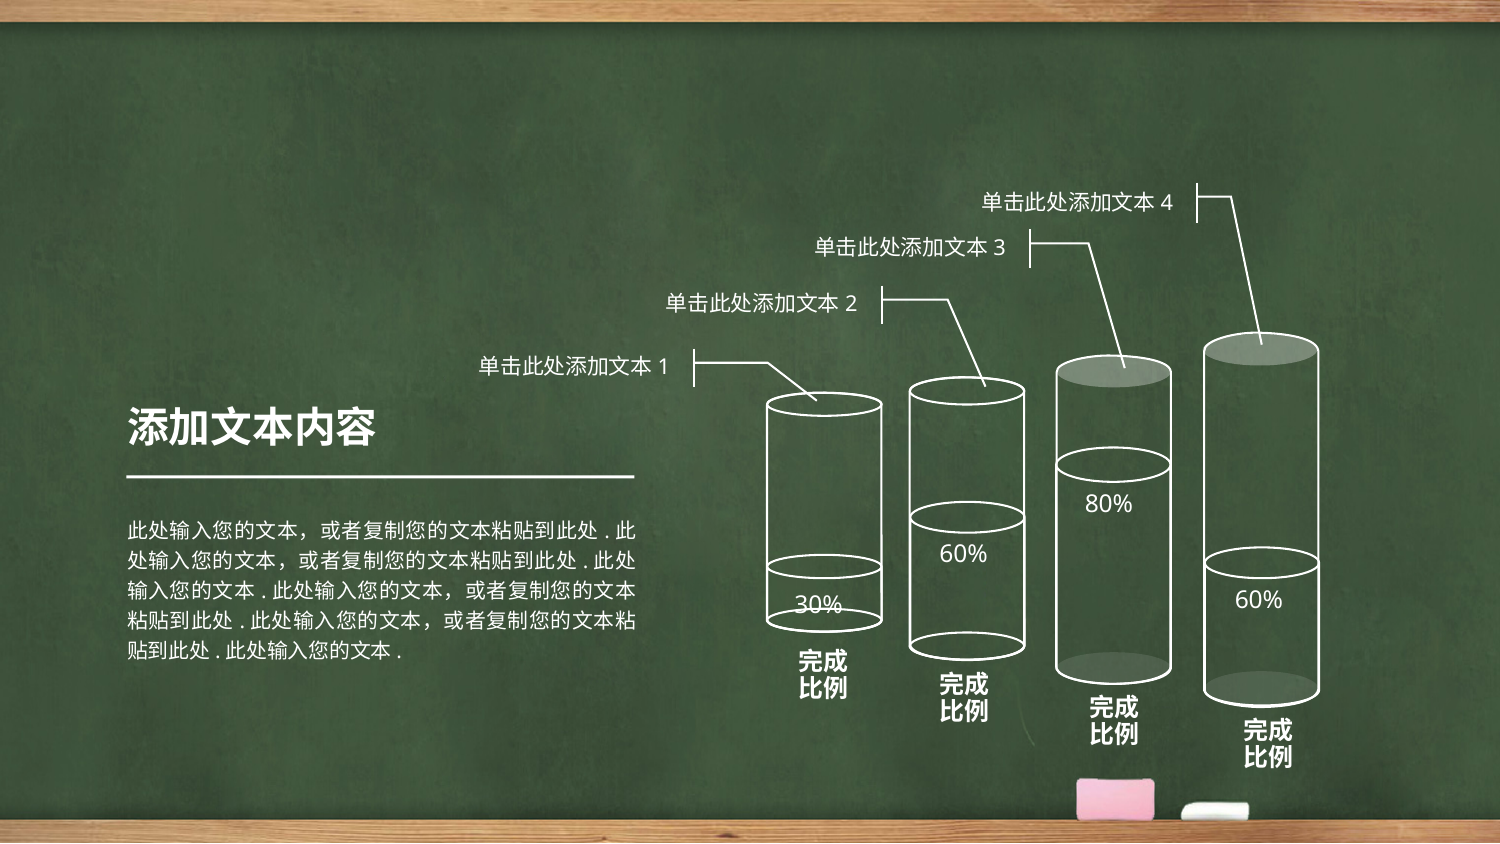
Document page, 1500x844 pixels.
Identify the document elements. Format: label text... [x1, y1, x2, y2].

text_box 单击此处添加文本3 [766, 229, 1021, 268]
text_box 80% [1062, 480, 1156, 525]
text_box 单击此处添加文本1 [438, 349, 685, 387]
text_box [112, 393, 635, 479]
text_box 单击此处添加文本4 [935, 183, 1188, 223]
text_box 此处输入您的文本，或者复制您的文本粘贴到此处.此处输入您的文本，或者复制您的文本粘贴到此处.此处输入您的文本.此处输入您的文本，或者复制您的文本粘贴到此处.此处输入您的文本，或者复制您的文本粘贴到此处.此处输入您的文本. [112, 505, 651, 671]
text_box [1204, 349, 1319, 561]
text_box 60% [1211, 576, 1306, 621]
text_box 完成 比例 [766, 641, 882, 711]
text_box [1204, 547, 1320, 706]
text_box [765, 392, 882, 632]
text_box [1056, 373, 1171, 462]
text_box 完成 比例 [1206, 710, 1330, 780]
picture [0, 0, 1500, 844]
text_box [1056, 355, 1172, 388]
text_box 完成 比例 [1056, 687, 1172, 757]
text_box 单击此处添加文本2 [626, 286, 872, 324]
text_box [908, 376, 1025, 660]
text_box [1202, 333, 1318, 366]
text_box 完成 比例 [906, 666, 1023, 734]
text_box [1056, 447, 1171, 684]
